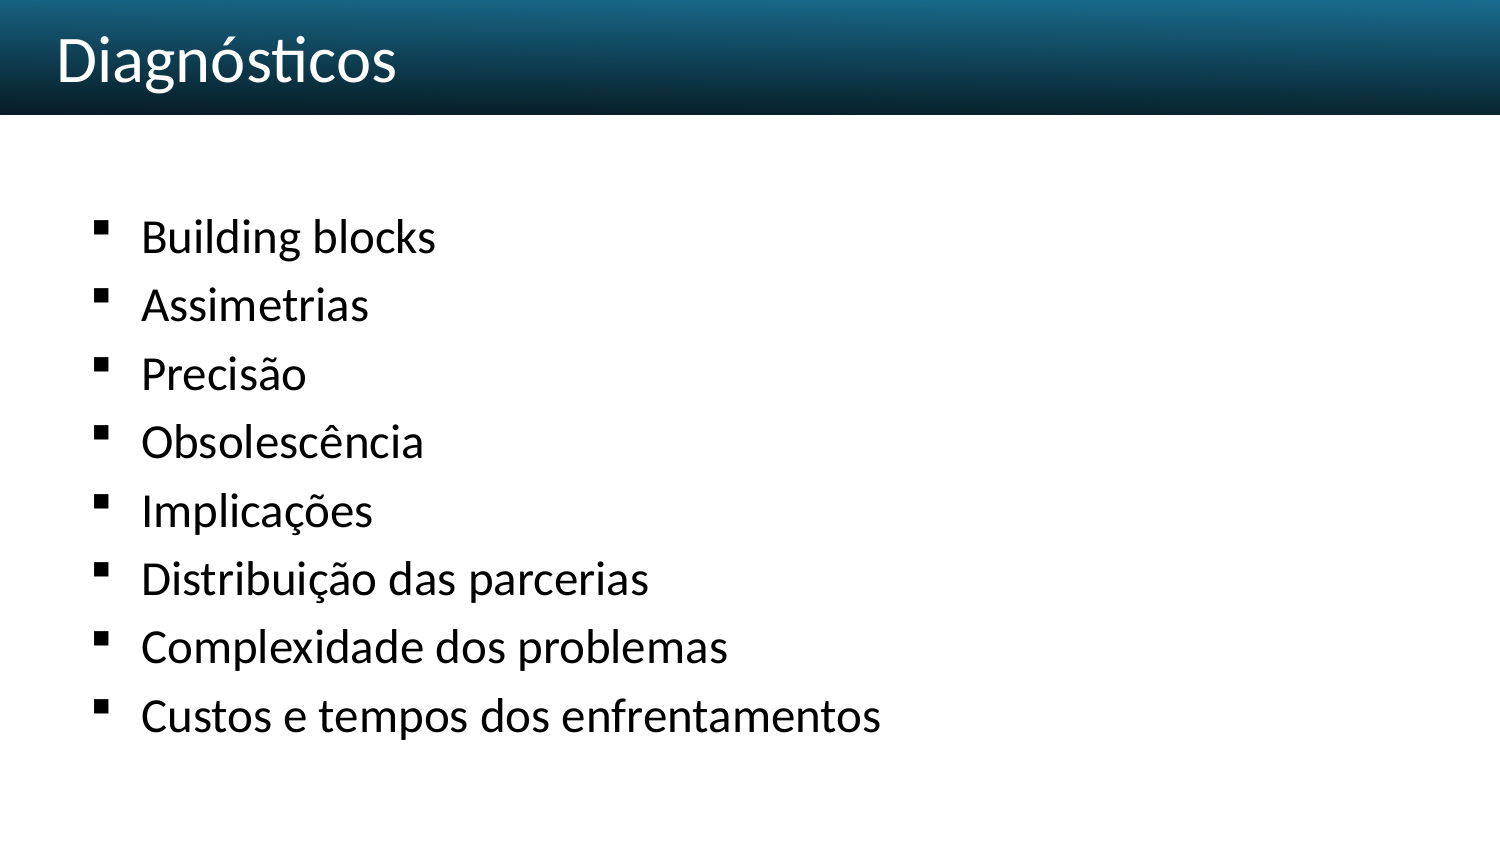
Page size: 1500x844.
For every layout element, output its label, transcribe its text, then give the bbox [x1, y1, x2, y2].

picture [0, 0, 1500, 115]
list Building blocks Assimetrias Precisão Obsolescência Implicações Distribuição das parcerias Complexidade dos problemas Custos e tempos dos enfrentamentos [75, 196, 1425, 754]
title Diagnósticos [41, 20, 1471, 92]
